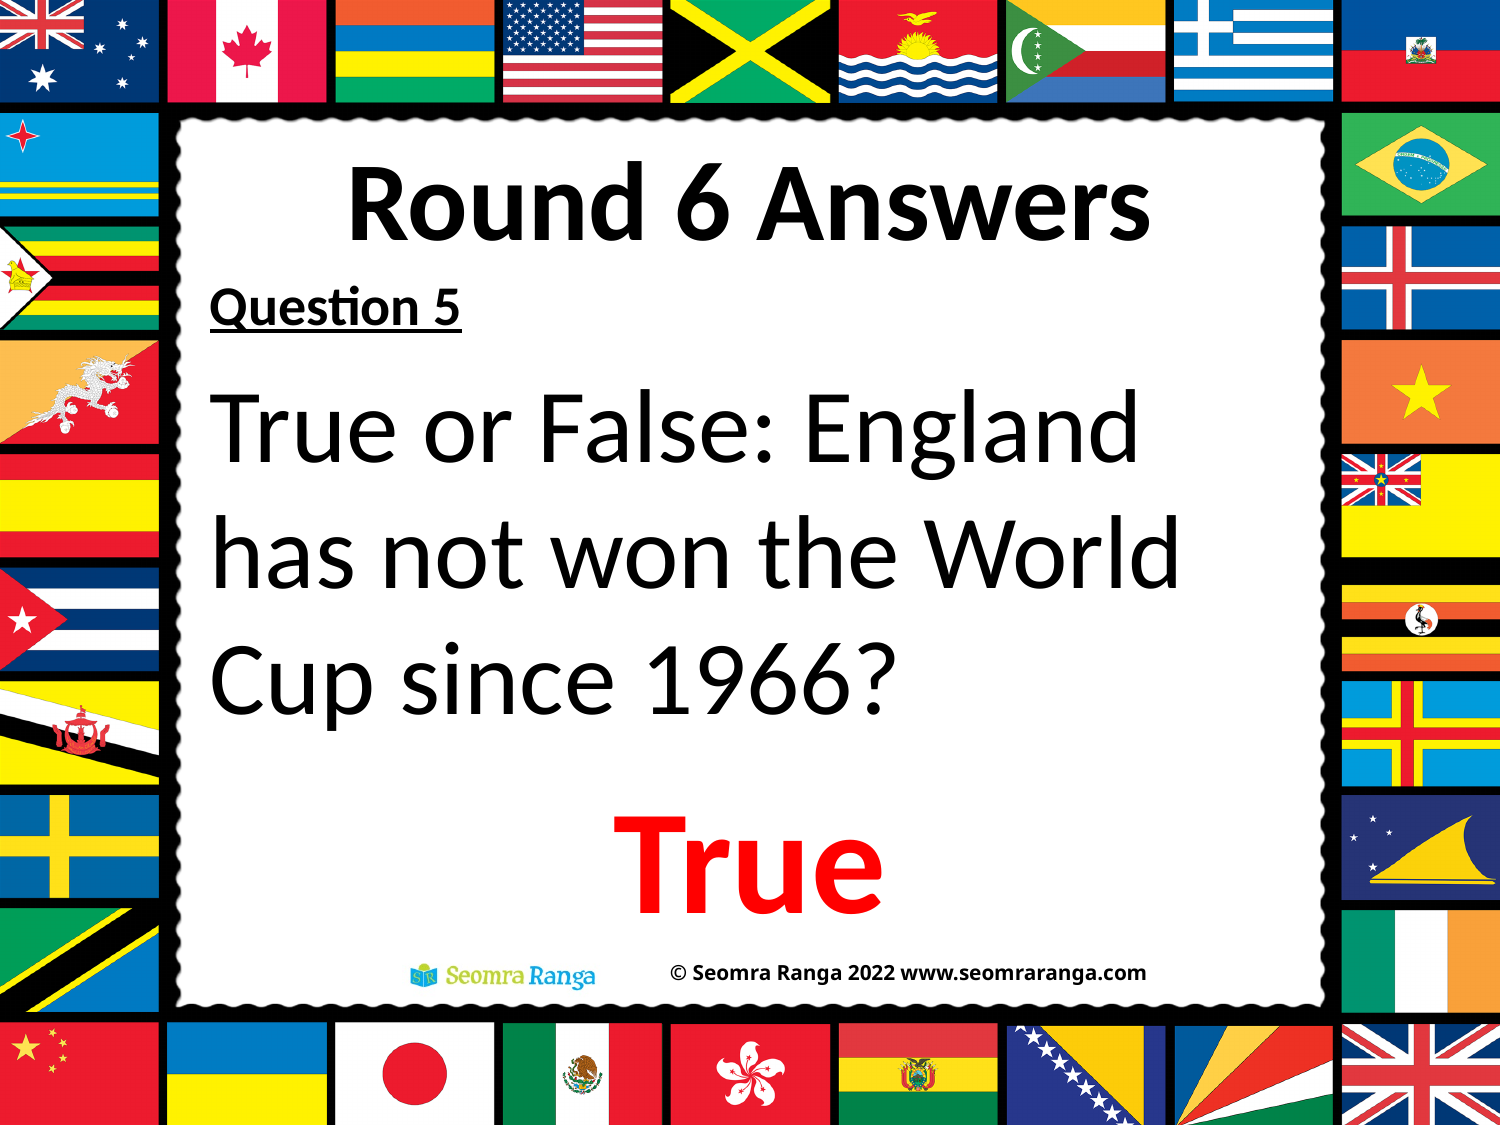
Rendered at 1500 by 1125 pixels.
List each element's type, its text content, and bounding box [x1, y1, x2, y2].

list Question 5 True or False: England has not won the World Cup since 1966? True [194, 261, 1306, 953]
title Round 6 Answers [183, 101, 1317, 290]
picture [10, 122, 36, 150]
picture [0, 0, 1500, 1125]
text_box © Seomra Ranga 2022 www.seomraranga.com [631, 953, 1187, 993]
